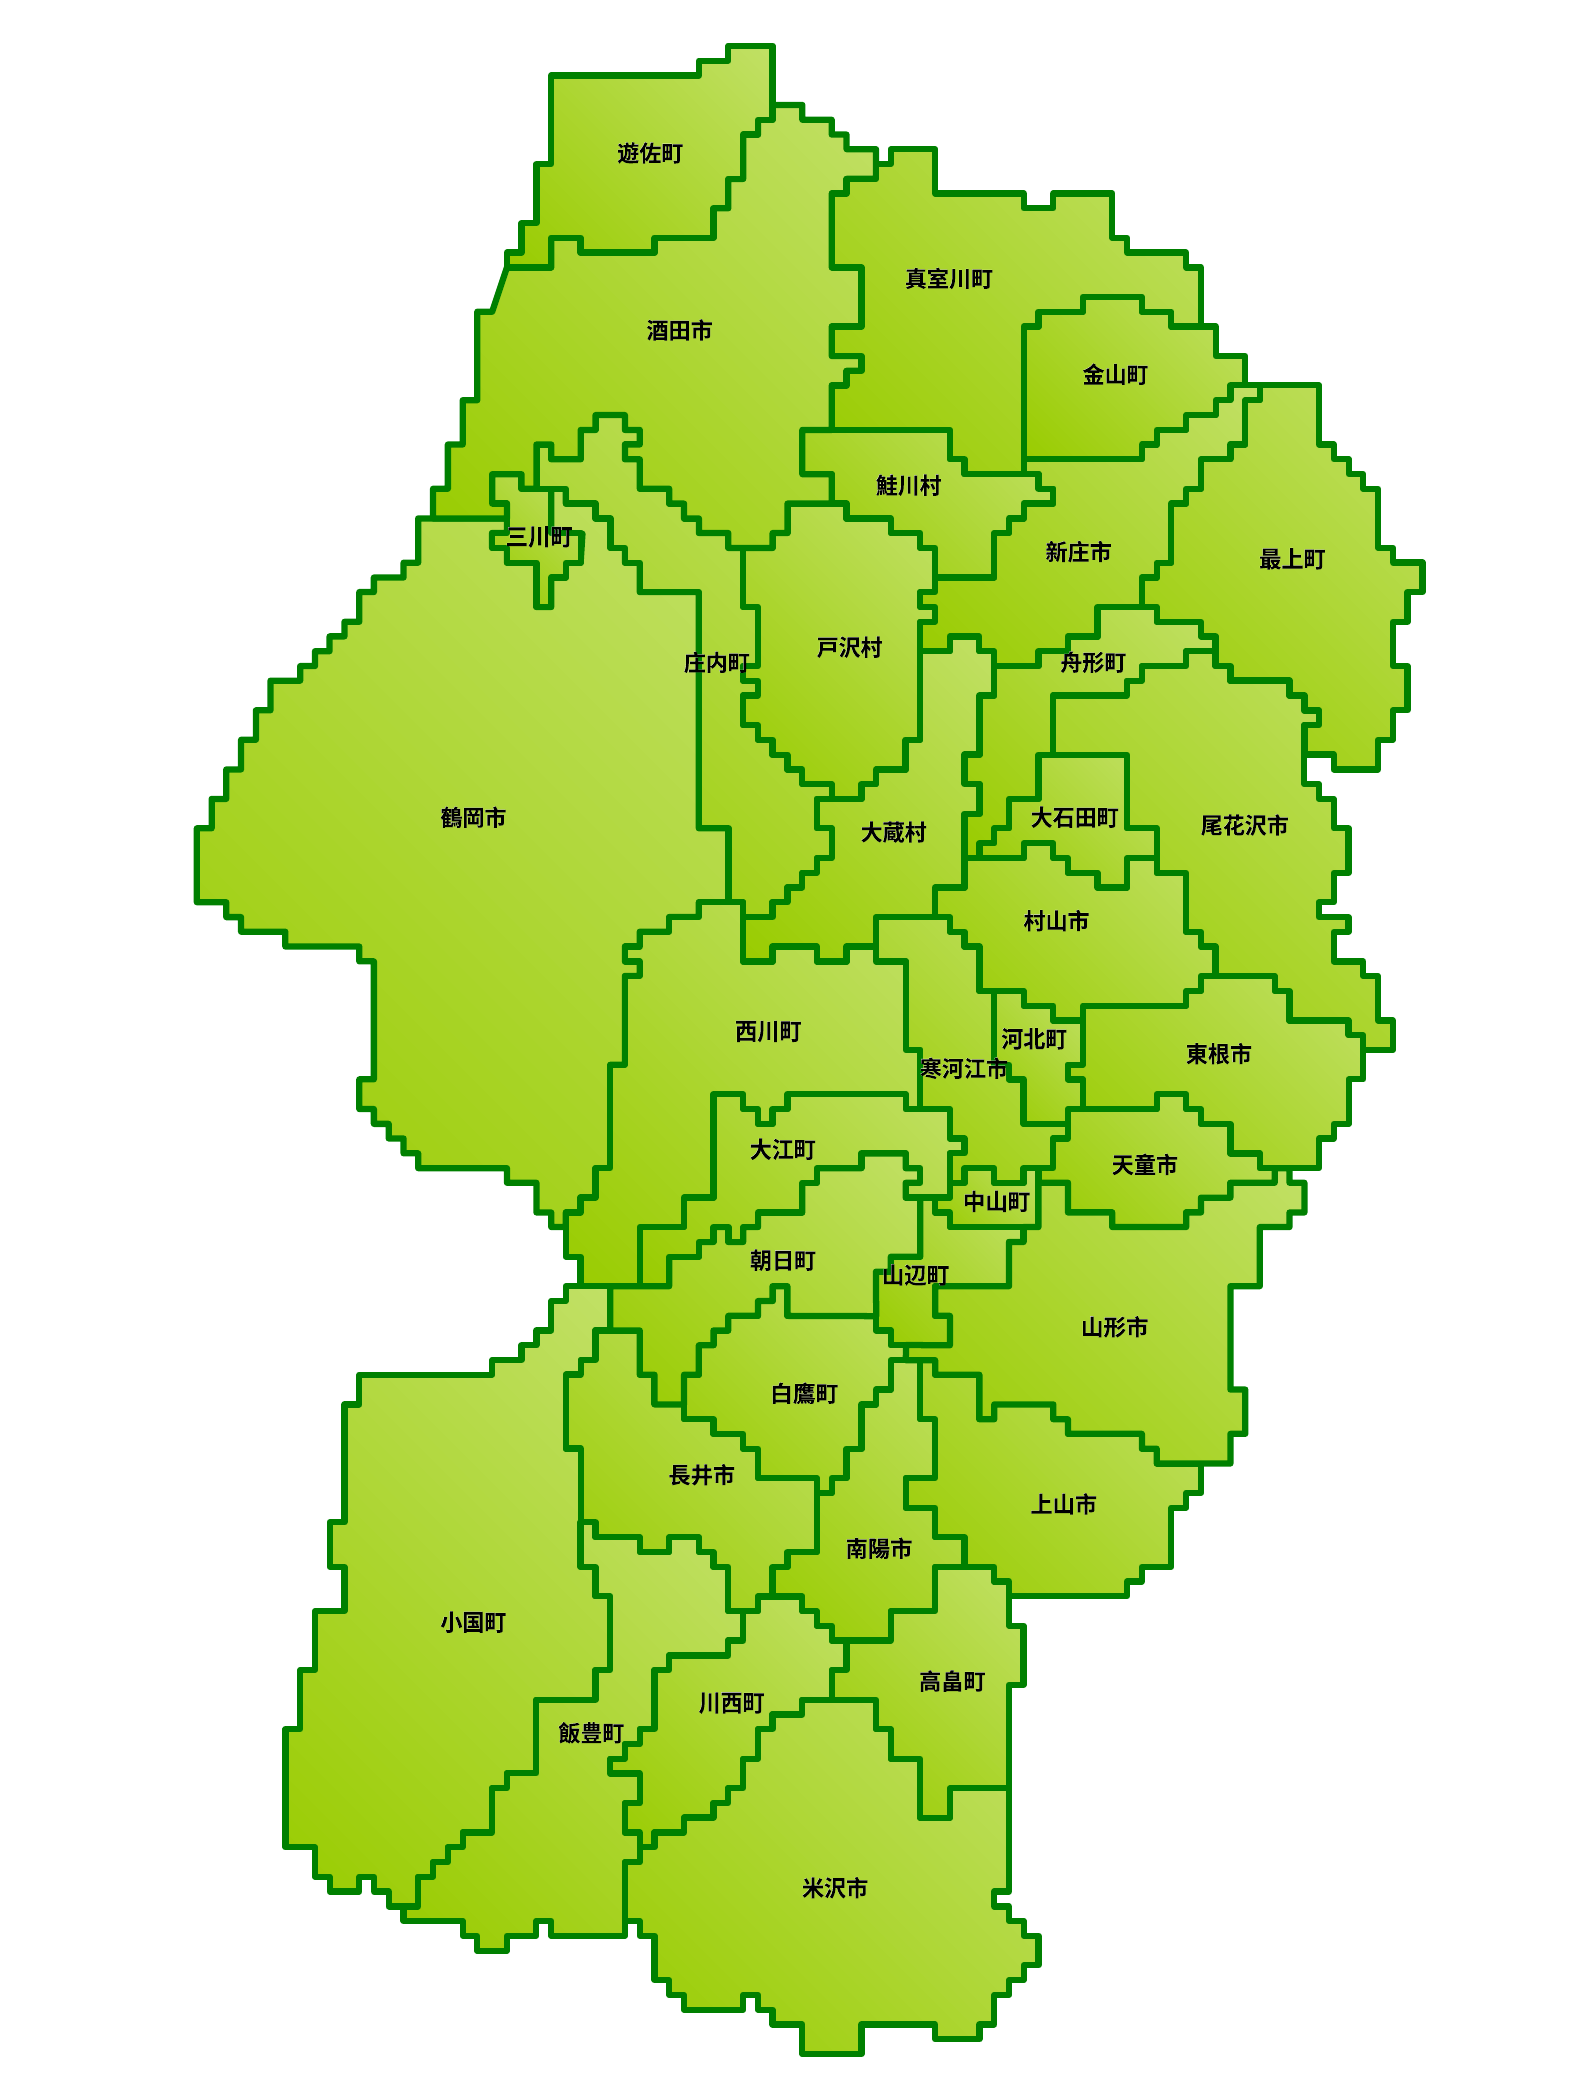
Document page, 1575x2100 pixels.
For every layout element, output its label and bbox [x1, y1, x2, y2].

text_box [920, 1056, 1008, 1080]
text_box [698, 1691, 765, 1715]
text_box [846, 1536, 912, 1560]
text_box [1001, 1027, 1067, 1050]
text_box [905, 267, 993, 290]
text_box [750, 1248, 816, 1272]
text_box [1030, 1492, 1097, 1515]
text_box [1045, 540, 1112, 563]
text_box [1031, 805, 1119, 829]
text_box [196, 45, 1423, 2055]
text_box [558, 1721, 624, 1744]
text_box [646, 318, 713, 342]
text_box [1200, 813, 1289, 837]
text_box [1060, 650, 1126, 674]
text_box [1111, 1153, 1178, 1176]
text_box [735, 1020, 802, 1043]
text_box [919, 1669, 986, 1693]
text_box [875, 473, 942, 497]
text_box [440, 805, 506, 829]
text_box [772, 1381, 838, 1405]
text_box [1185, 1042, 1252, 1065]
text_box [801, 1876, 868, 1899]
text_box [440, 1610, 506, 1634]
text_box [883, 1263, 949, 1287]
text_box [1082, 362, 1149, 386]
text_box [860, 820, 927, 844]
text_box [1023, 909, 1089, 932]
text_box [683, 650, 750, 674]
text_box [1082, 1315, 1149, 1338]
text_box [668, 1463, 735, 1486]
text_box [506, 525, 573, 549]
text_box [617, 141, 683, 164]
text_box [1259, 547, 1326, 570]
text_box [964, 1190, 1030, 1213]
